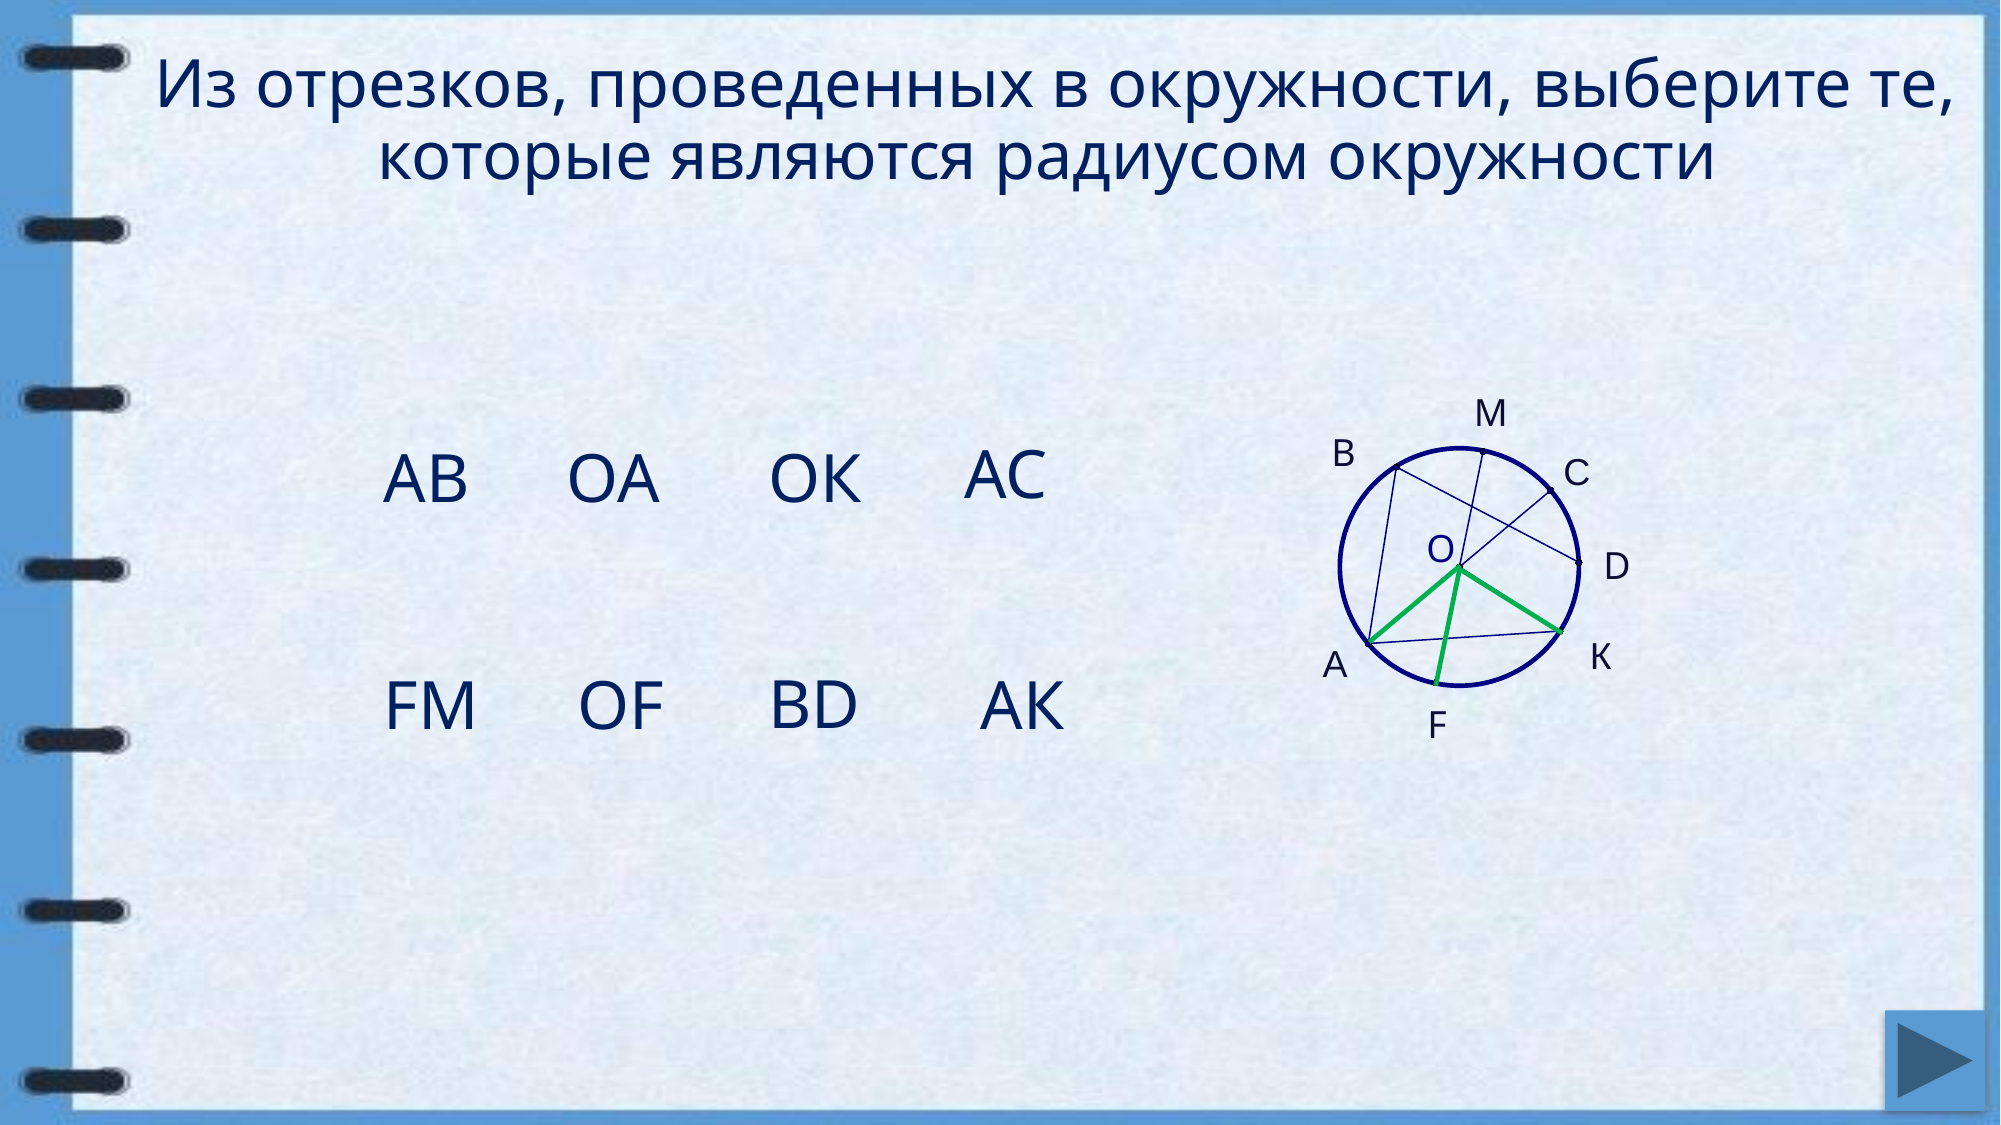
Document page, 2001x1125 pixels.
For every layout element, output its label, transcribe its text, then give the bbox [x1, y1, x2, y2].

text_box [1301, 370, 1658, 769]
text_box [1435, 570, 1460, 686]
text_box АВ [368, 428, 491, 523]
text_box ОК [753, 428, 916, 523]
text_box [1884, 1009, 1986, 1112]
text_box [1369, 565, 1461, 642]
text_box OF [562, 655, 693, 750]
text_box AC [949, 424, 1101, 520]
title Из отрезков, проведенных в окружности, выберите те, которые являются радиусом окружности [129, 24, 1984, 220]
text_box FM [368, 655, 523, 750]
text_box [1461, 566, 1563, 634]
text_box АК [965, 655, 1179, 750]
picture [0, 0, 2001, 1125]
text_box BD [753, 654, 927, 750]
text_box ОА [551, 428, 693, 523]
